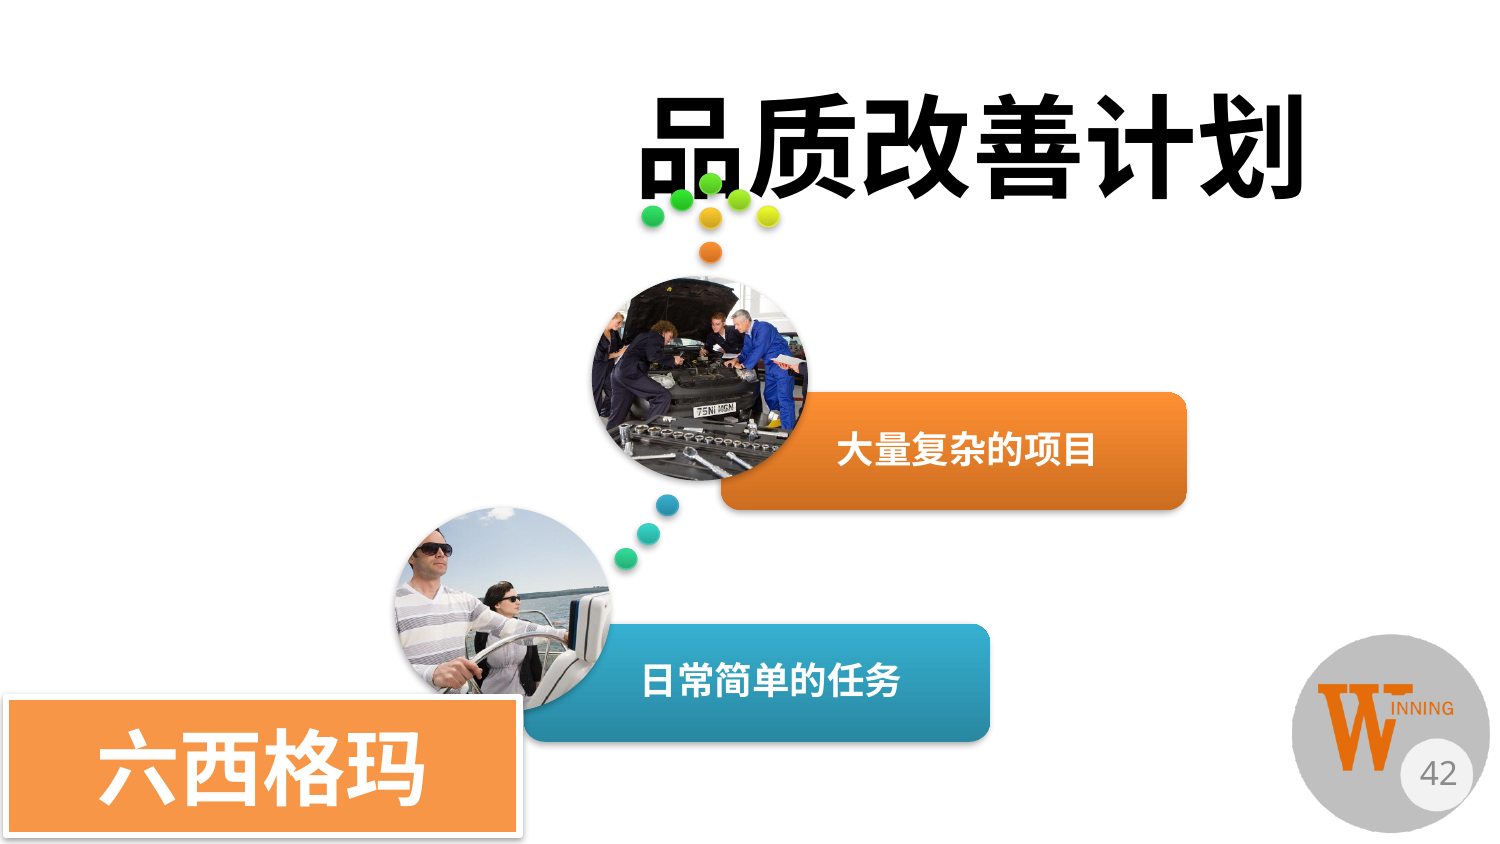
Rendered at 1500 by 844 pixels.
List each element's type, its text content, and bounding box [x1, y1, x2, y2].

text_box 品质改善计划 [603, 69, 1341, 220]
picture [1281, 626, 1499, 842]
slide_number 42 [1395, 752, 1483, 798]
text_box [394, 173, 1188, 742]
text_box 六西格玛 [3, 694, 523, 838]
